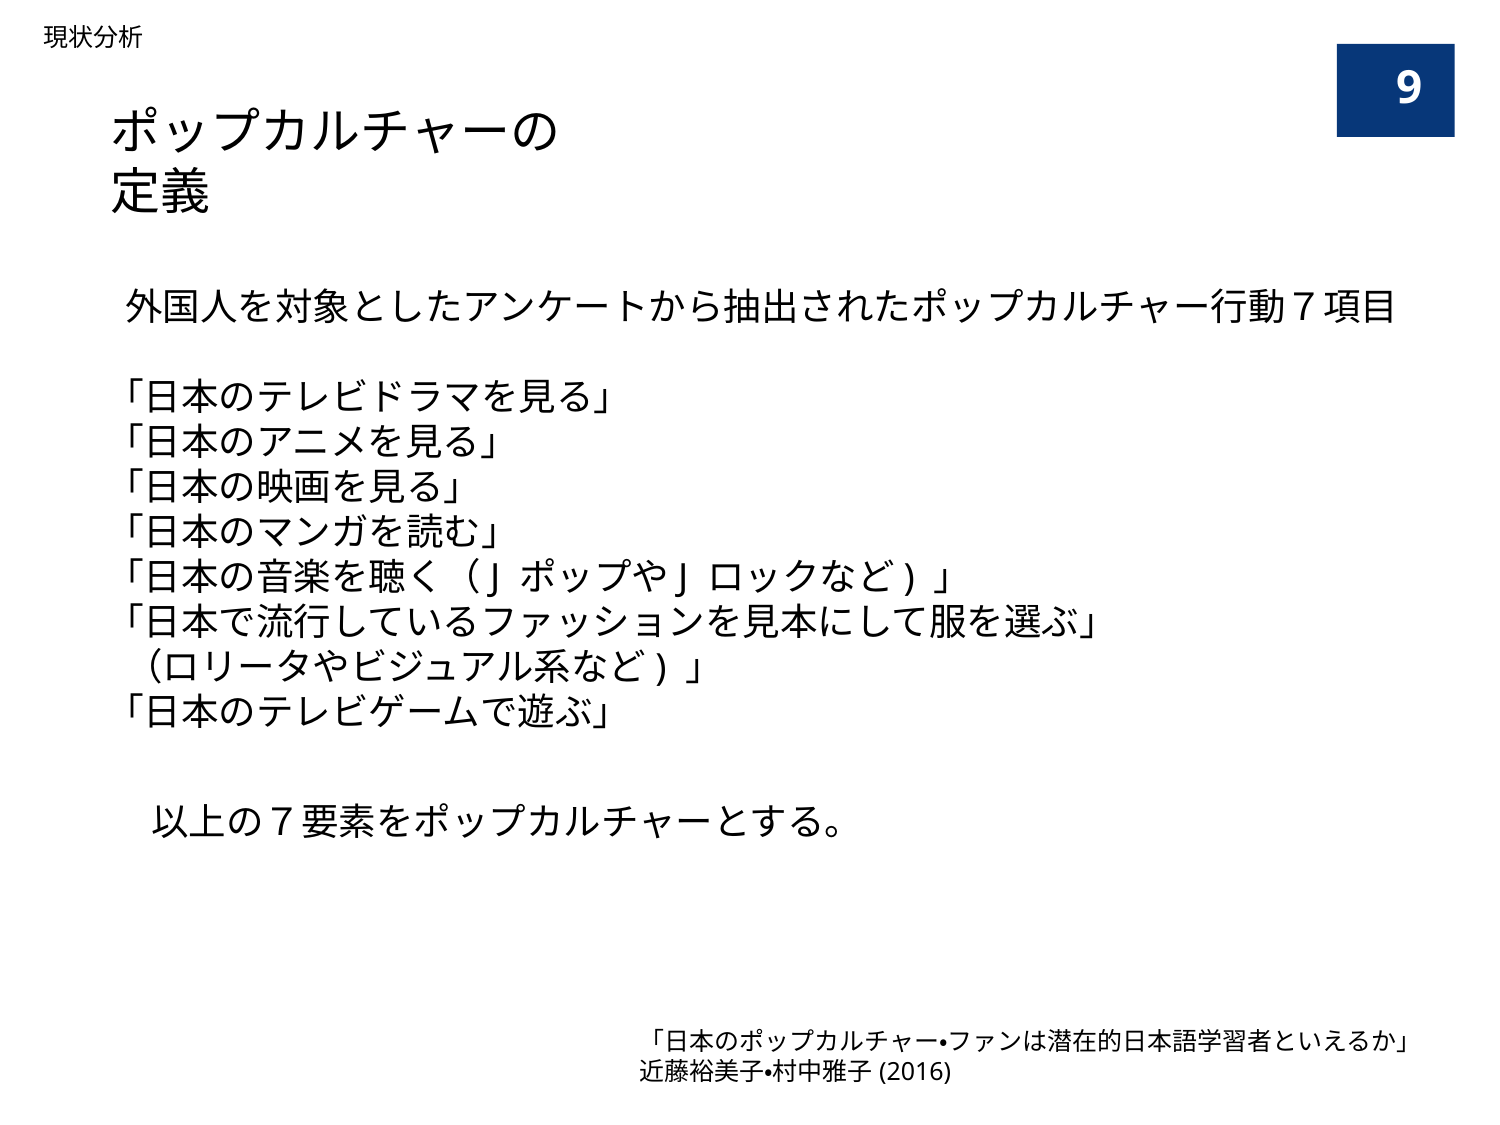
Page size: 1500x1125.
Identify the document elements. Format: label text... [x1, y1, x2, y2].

text_box 外国人を対象としたアンケートから抽出されたポップカルチャー行動７項目 ｢日本のテレビドラマを見る｣ ｢日本のアニメを見る｣ ｢日本の映画を見る」 ｢日本のマンガを読む」 ｢日本の音楽を聴く（J ポップやJ ロックなど) 」 ｢日本で流行しているファッションを見本にして服を選ぶ」 （ロリータやビジュアル系など) 」 ｢日本のテレビゲームで遊ぶ」 [110, 230, 1469, 786]
slide_number 9 [1354, 59, 1438, 120]
text_box 現状分析 [28, 13, 311, 59]
text_box ポップカルチャーの定義 [96, 92, 597, 227]
text_box 「日本のポップカルチャー・ファンは潜在的日本語学習者といえるか」 近藤裕美子・村中雅子(2016) [624, 1018, 1469, 1093]
text_box 以上の７要素をポップカルチャーとする。 [136, 790, 1058, 851]
